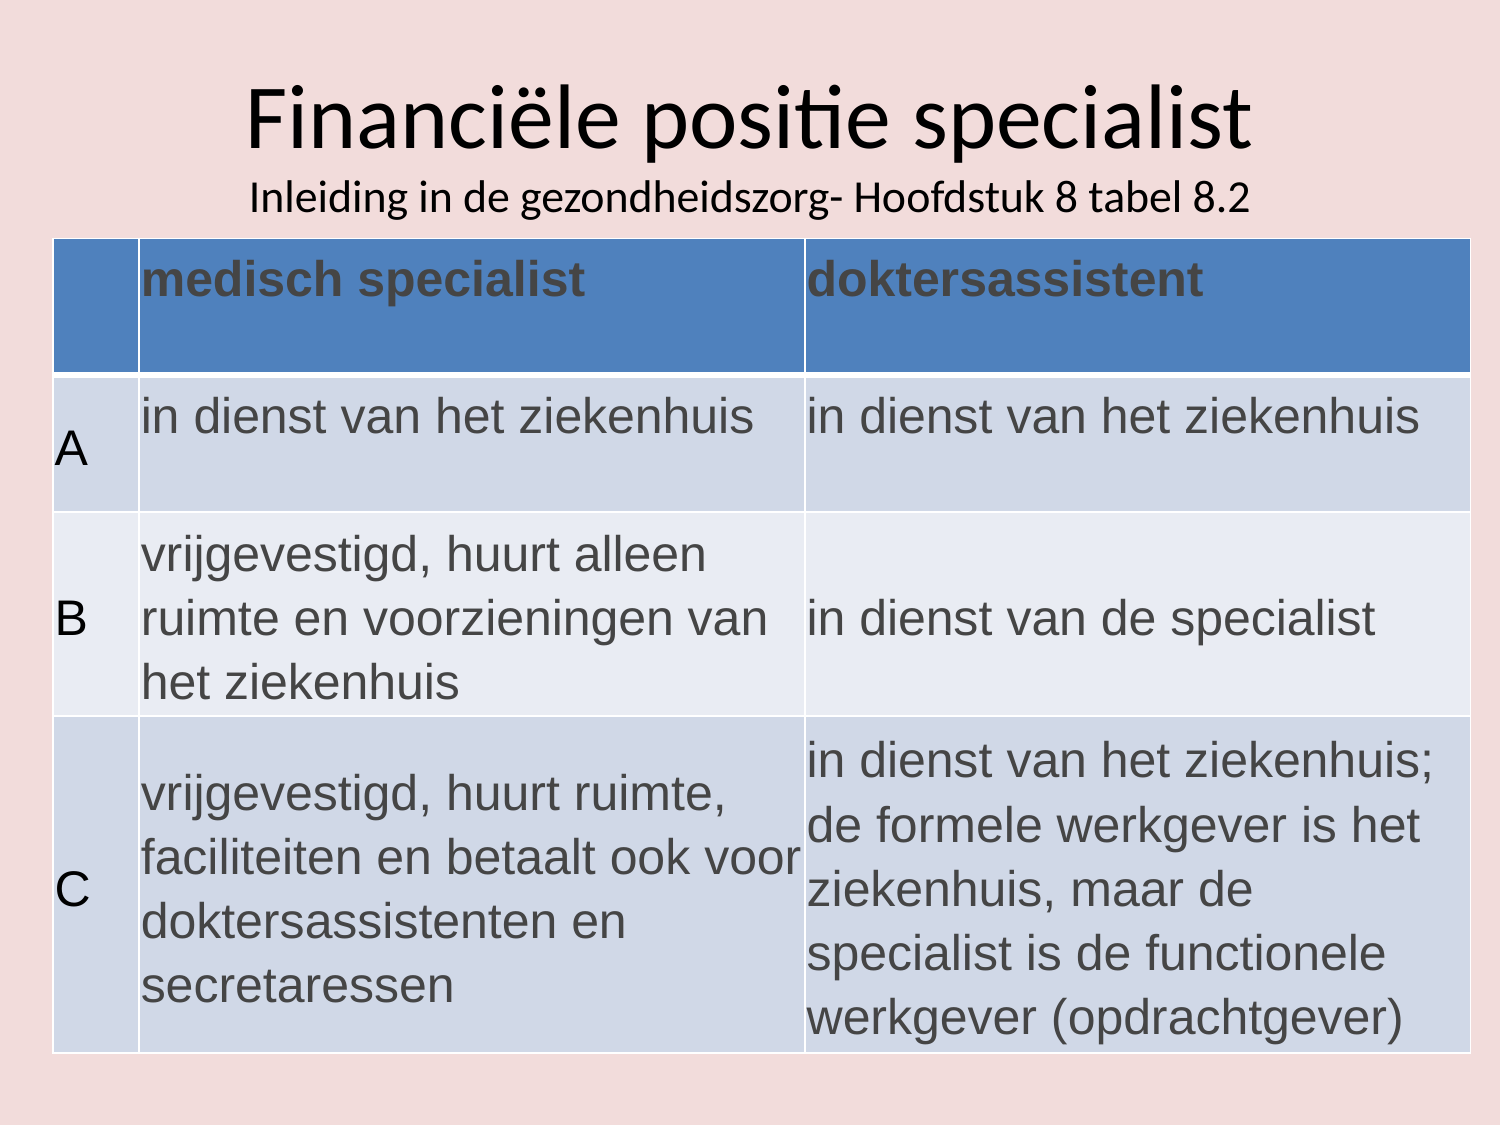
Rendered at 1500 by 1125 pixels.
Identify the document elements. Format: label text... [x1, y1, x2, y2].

table_cell A [54, 378, 138, 511]
table_header doktersassistent [806, 239, 1470, 372]
table_cell in dienst van het ziekenhuis [140, 378, 804, 511]
table_cell in dienst van het ziekenhuis; de formele werkgever is het ziekenhuis, maar de specialist is de functionele werkgever (opdrachtgever) [806, 717, 1470, 1052]
title Financiële positie specialist Inleiding in de gezondheidszorg- Hoofdstuk 8 tabel 8.2 [75, 45, 1425, 233]
table_header [54, 239, 138, 372]
table_cell in dienst van het ziekenhuis [806, 378, 1470, 511]
table_cell B [54, 513, 138, 715]
table_cell vrijgevestigd, huurt alleen ruimte en voorzieningen van het ziekenhuis [140, 513, 804, 715]
table_cell C [54, 717, 138, 1052]
table_cell in dienst van de specialist [806, 513, 1470, 715]
table_header medisch specialist [140, 239, 804, 372]
table_cell vrijgevestigd, huurt ruimte, faciliteiten en betaalt ook voor doktersassistenten en secretaressen [140, 717, 804, 1052]
